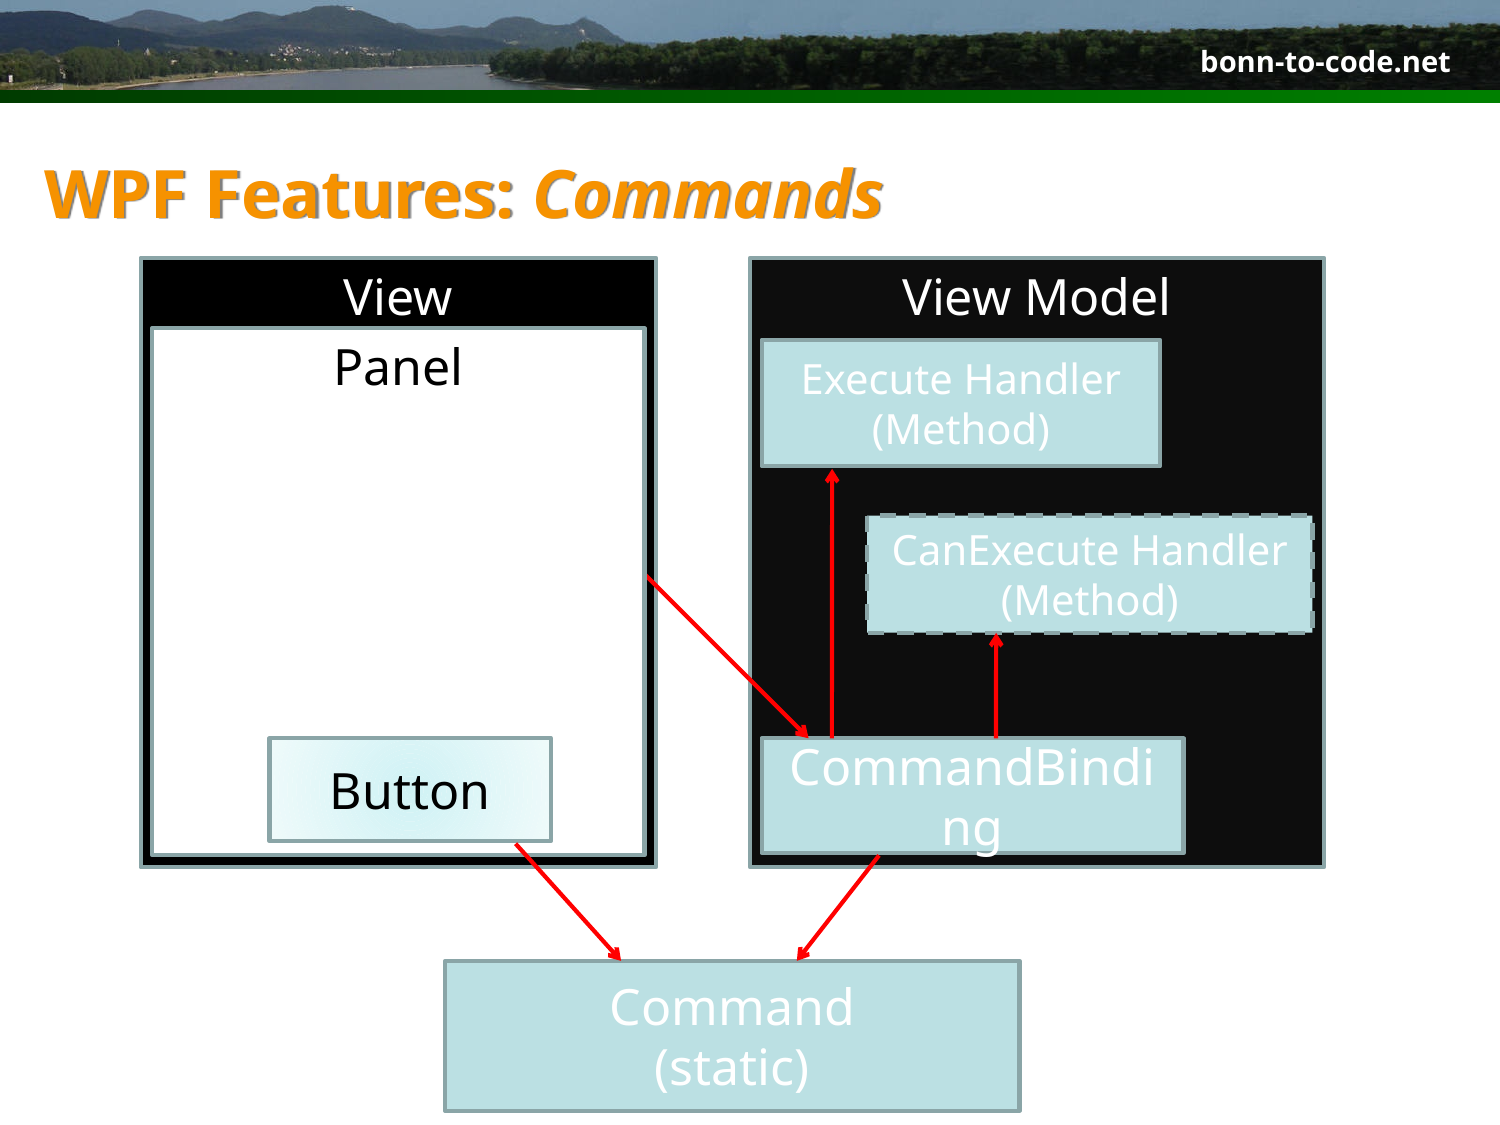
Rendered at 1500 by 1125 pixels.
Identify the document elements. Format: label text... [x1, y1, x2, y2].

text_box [784, 866, 891, 950]
text_box View Model [748, 256, 1326, 869]
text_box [509, 849, 628, 956]
text_box Panel [150, 326, 647, 857]
text_box Command (static) [443, 959, 1022, 1113]
text_box Button [267, 736, 553, 843]
text_box Execute Handler (Method) [760, 338, 1162, 468]
picture [0, 0, 1500, 90]
text_box CommandBinding [760, 736, 1186, 855]
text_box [644, 573, 809, 739]
text_box View [139, 256, 658, 869]
text_box CanExecute Handler (Method) [865, 513, 1315, 635]
title WPF Features: Commands [29, 113, 1471, 270]
